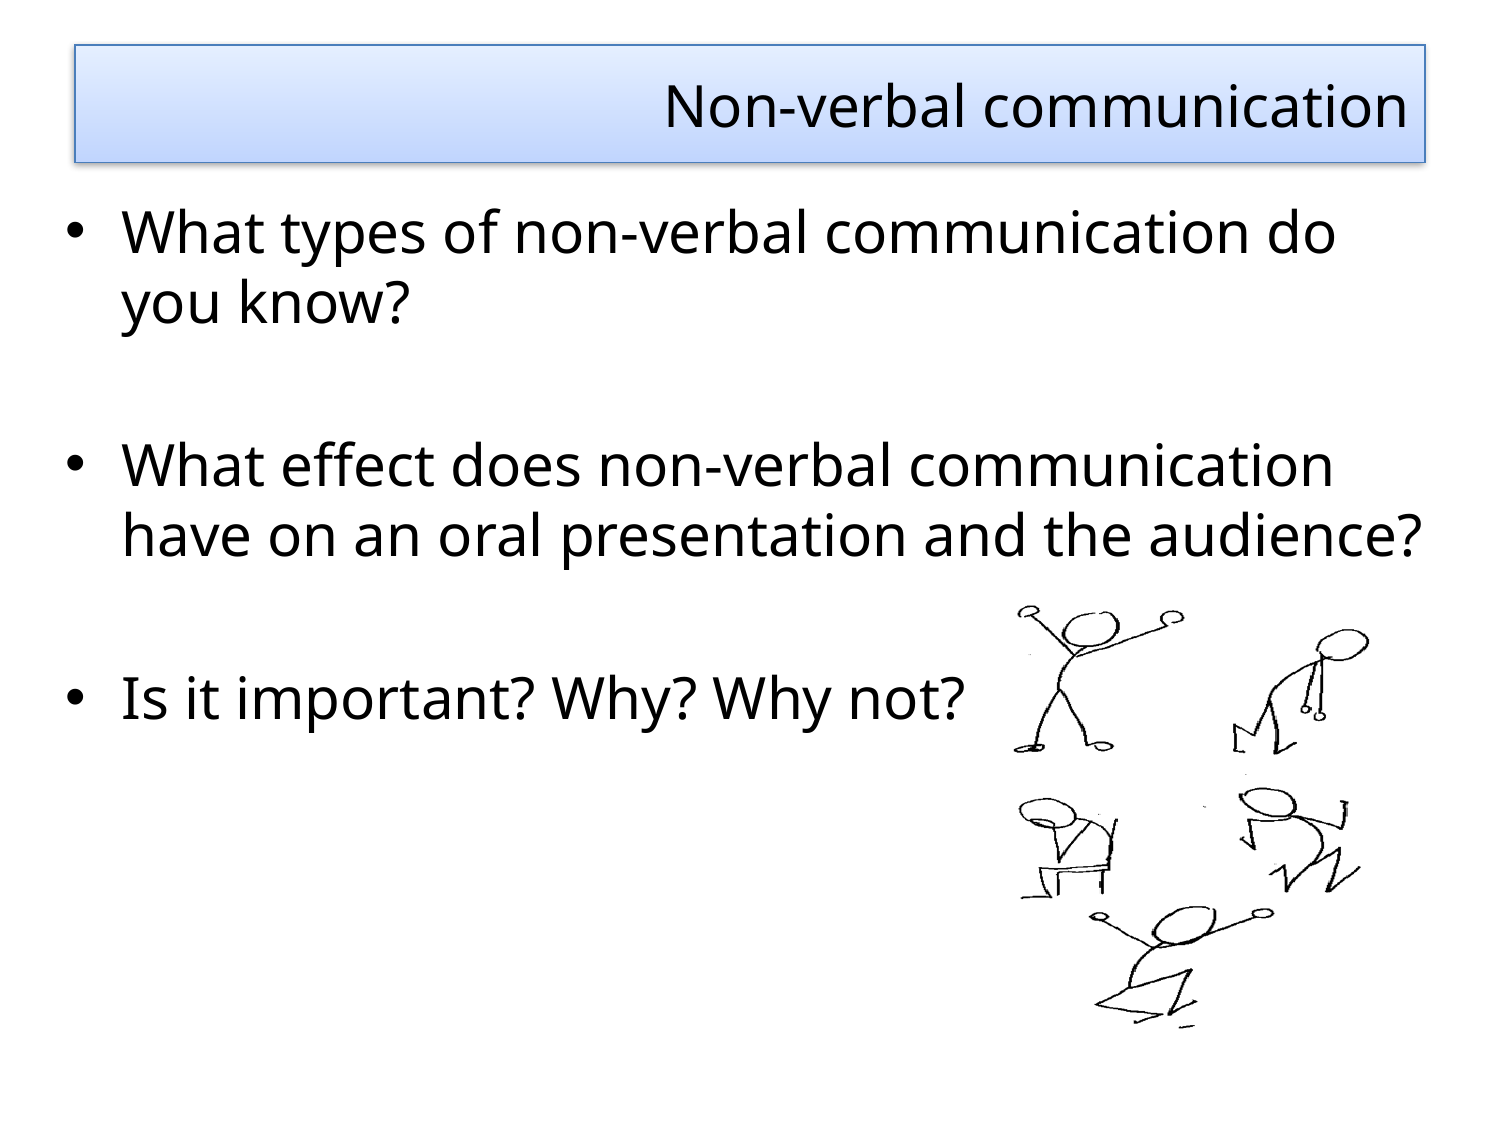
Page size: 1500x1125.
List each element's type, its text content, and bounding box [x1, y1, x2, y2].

list What types of non-verbal communication do you know? What effect does non-verbal communication have on an oral presentation and the audience? Is it important? Why? Why not? [49, 187, 1451, 1018]
picture [1012, 599, 1401, 1051]
title Non-verbal communication [74, 44, 1426, 163]
